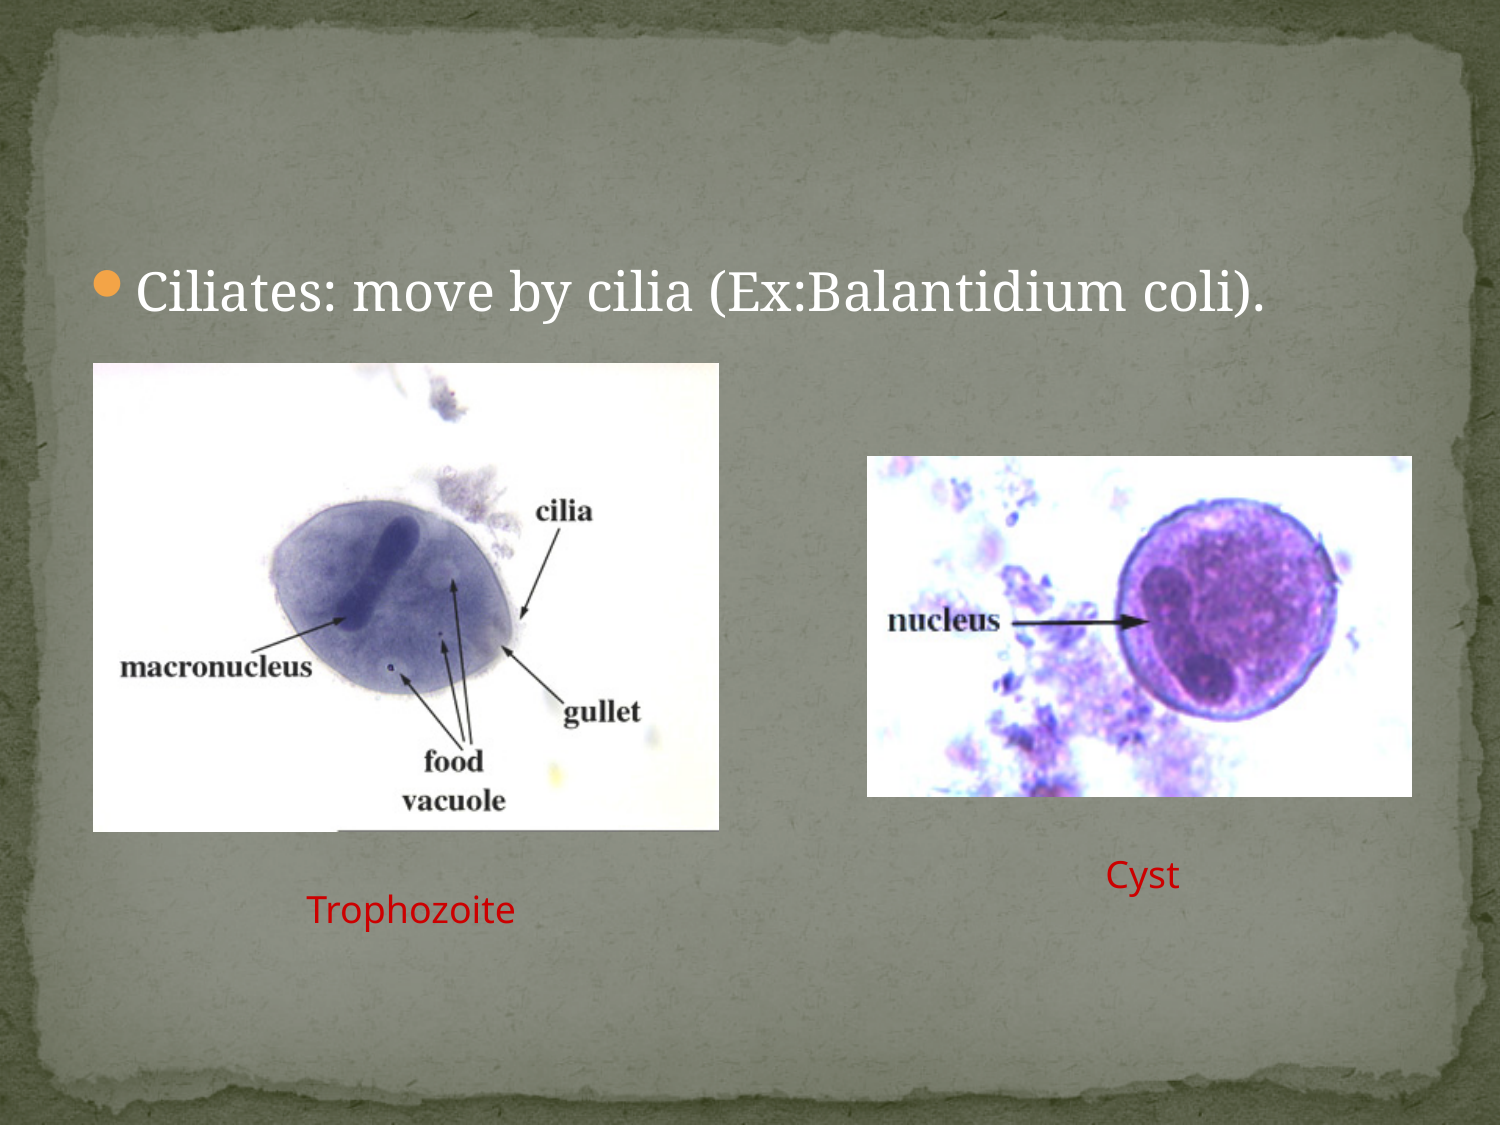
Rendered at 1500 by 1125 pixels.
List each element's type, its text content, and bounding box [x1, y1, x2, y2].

picture [867, 456, 1412, 797]
text_box Cyst [1054, 843, 1231, 904]
picture [93, 363, 719, 832]
text_box Trophozoite [291, 878, 532, 939]
list Ciliates: move by cilia (Ex:Balantidium coli). [75, 249, 1425, 1000]
